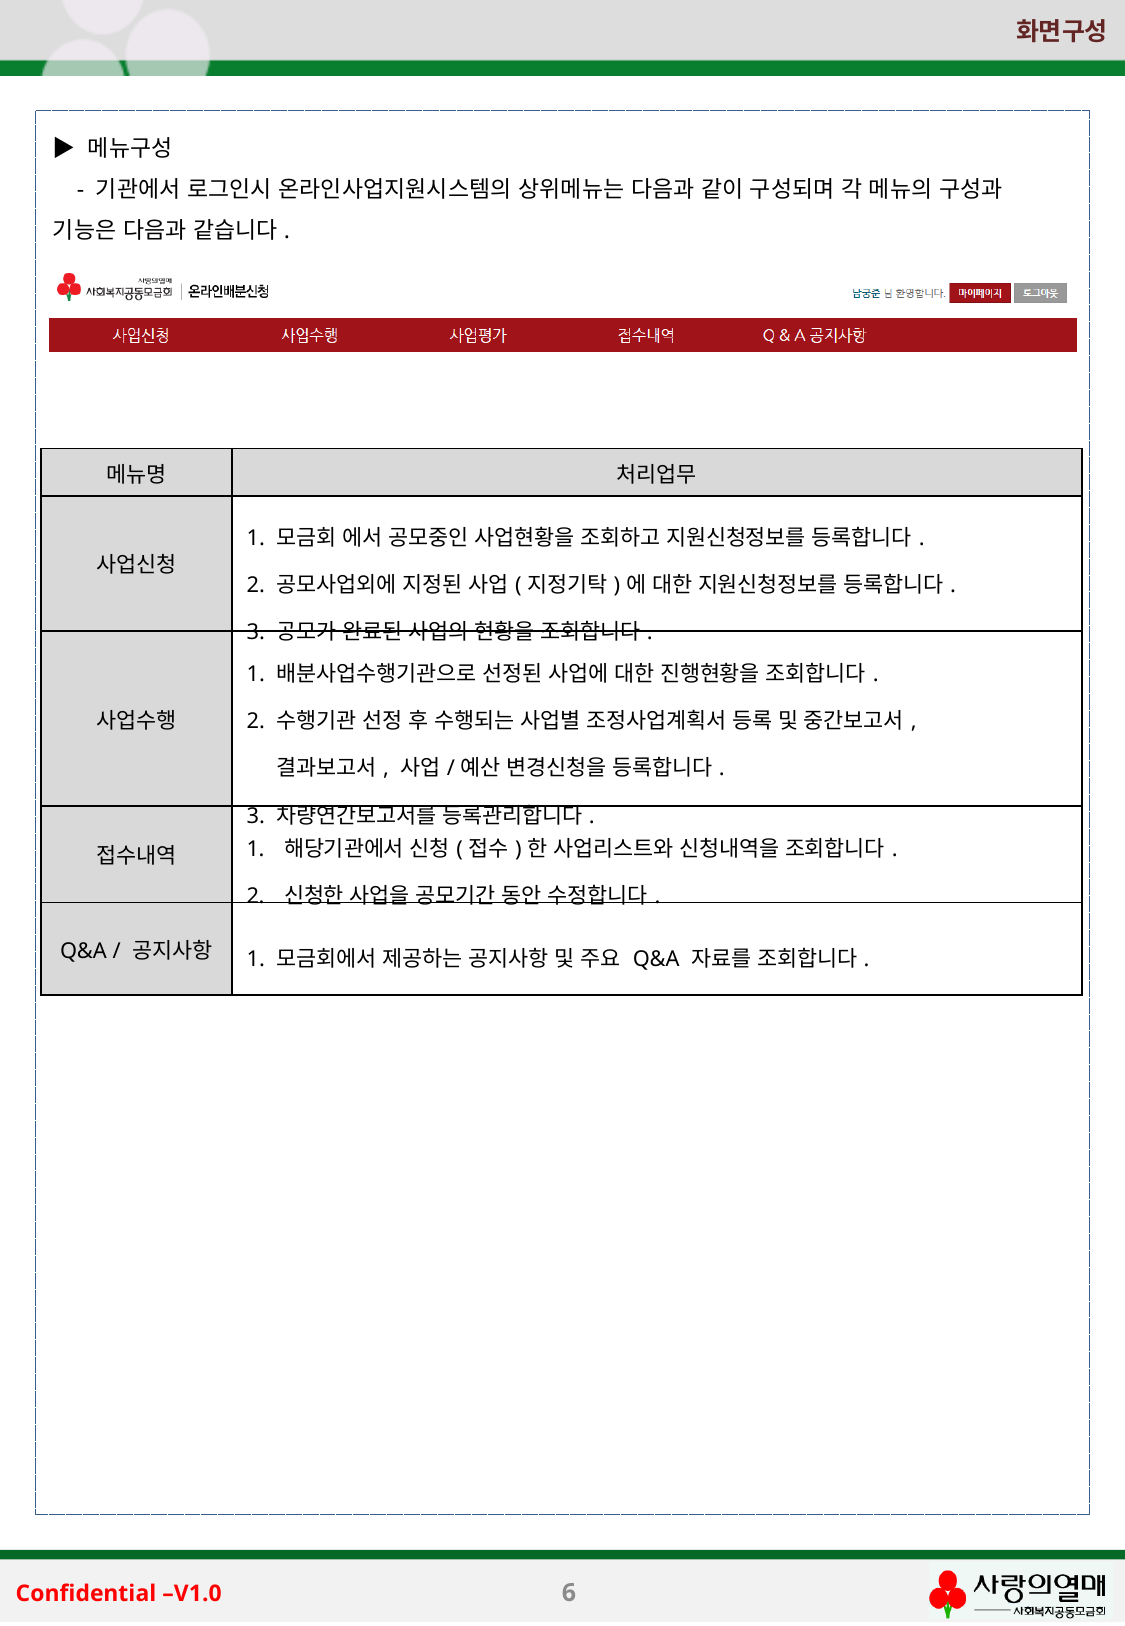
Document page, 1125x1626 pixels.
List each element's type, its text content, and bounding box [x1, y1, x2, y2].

table_cell 1. 모금회에서 제공하는 공지사항 및 주요 Q&A 자료를 조회합니다. [233, 903, 1081, 994]
table_cell 해당기관에서 신청(접수)한 사업리스트와 신청내역을 조회합니다. 신청한 사업을 공모기간 동안 수정합니다. [233, 807, 1081, 902]
picture [929, 1561, 1113, 1619]
table_cell 사업신청 [42, 497, 231, 630]
slide_number 6 [509, 1567, 628, 1619]
table_cell 1. 배분사업수행기관으로 선정된 사업에 대한 진행현황을 조회합니다. 2. 수행기관 선정 후 수행되는 사업별 조정사업계획서 등록 및 중간보고서, 결과보고서, 사업/예산 변경신청을 등록합니다. 3. 차량연간보고서를 등록관리합니다. [233, 632, 1081, 805]
text_box ▶ 메뉴구성 - 기관에서 로그인시 온라인사업지원시스템의 상위메뉴는 다음과 같이 구성되며 각 메뉴의 구성과 기능은 다음과 같습니다. [37, 111, 1083, 251]
picture [48, 257, 1077, 382]
table_cell 접수내역 [42, 807, 231, 902]
table_cell 1. 모금회 에서 공모중인 사업현황을 조회하고 지원신청정보를 등록합니다. 2. 공모사업외에 지정된 사업(지정기탁)에 대한 지원신청정보를 등록합니다. 3. 공모가 완료된 사업의 현황을 조회합니다. [233, 497, 1081, 630]
picture [0, 0, 1125, 76]
table_cell 사업수행 [42, 632, 231, 805]
table_header 처리업무 [233, 449, 1081, 495]
table_header 메뉴명 [42, 449, 231, 495]
table_cell Q&A / 공지사항 [42, 903, 231, 994]
